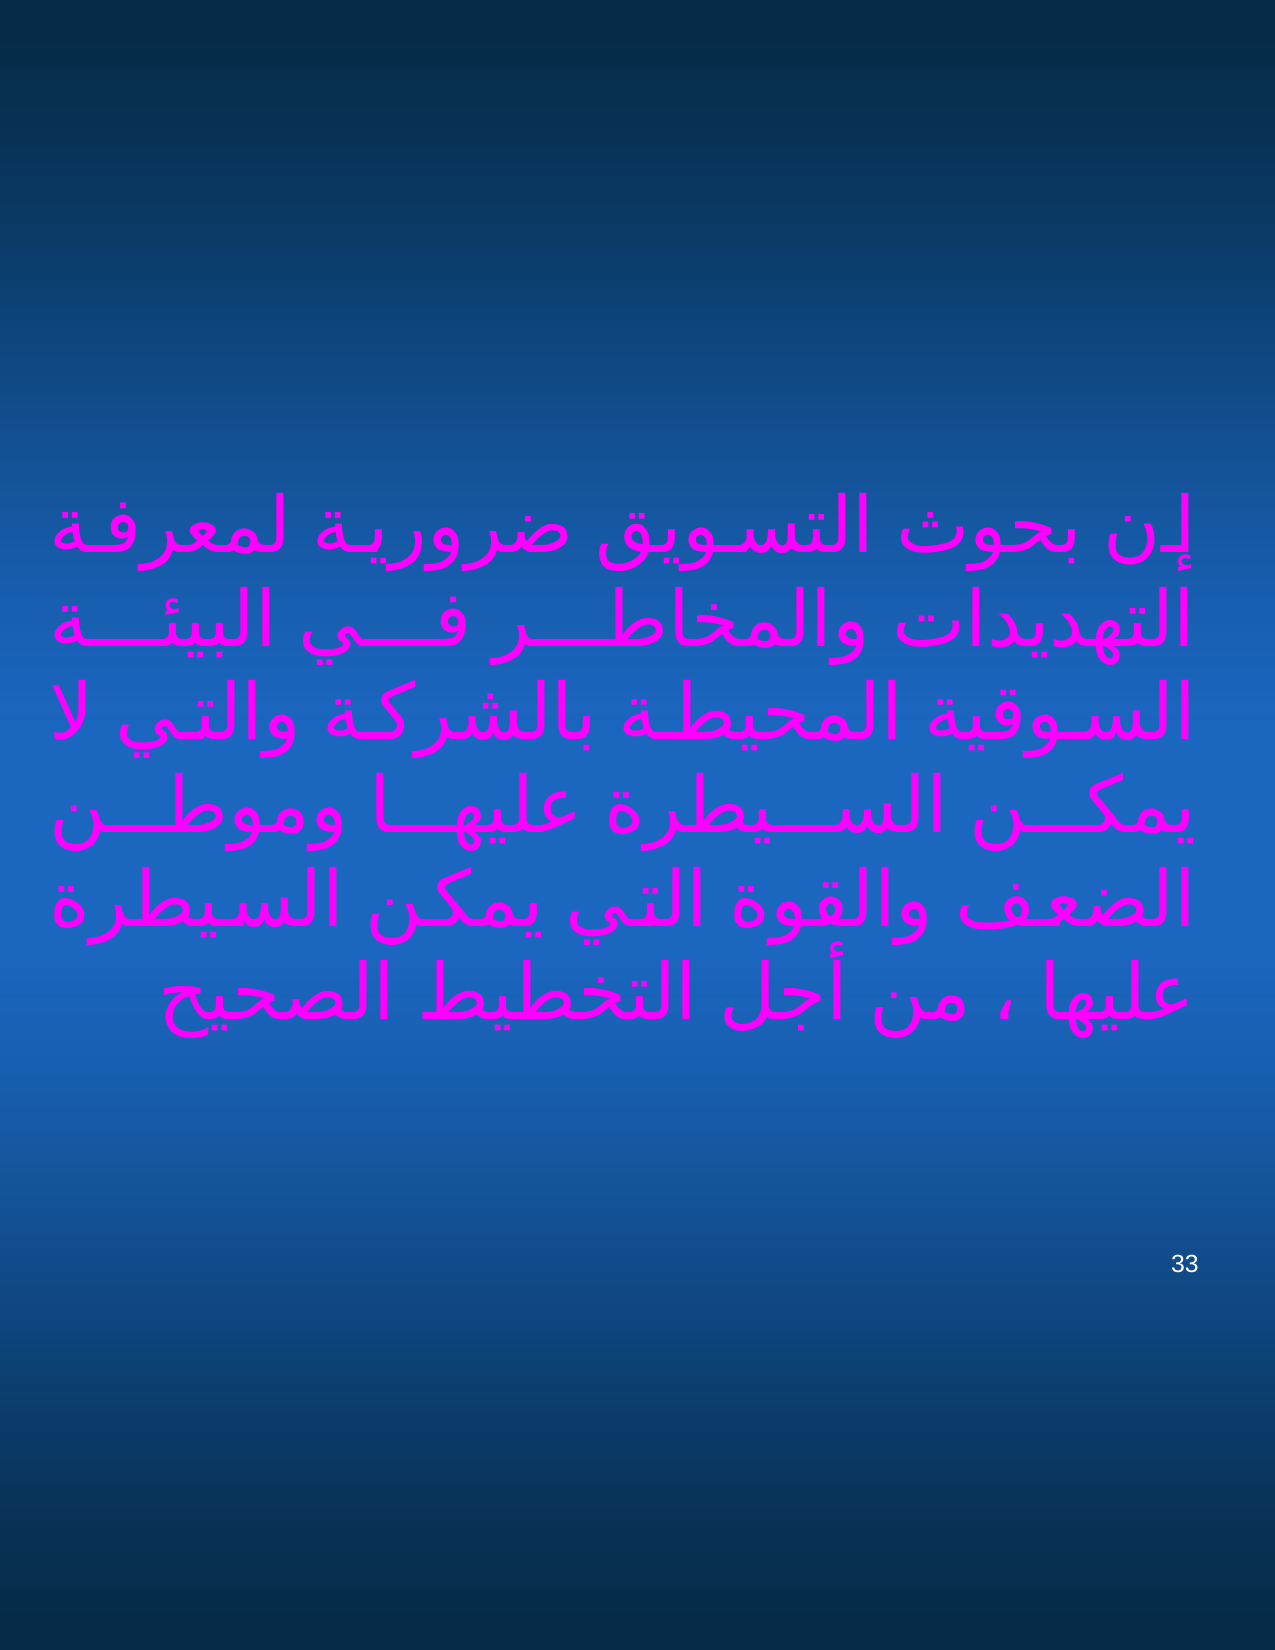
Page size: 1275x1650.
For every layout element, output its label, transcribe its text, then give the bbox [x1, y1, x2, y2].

text_box إن بحوث التسويق ضرورية لمعرفة التهديدات والمخاطر في البيئة السوقية المحيطة بالشركة والتي لا يمكن السيطرة عليها وموطن الضعف والقوة التي يمكن السيطرة عليها ، من أجل التخطيط الصحيح [34, 503, 1212, 1007]
text_box 33 [913, 1217, 1212, 1284]
picture [0, 0, 1275, 1650]
